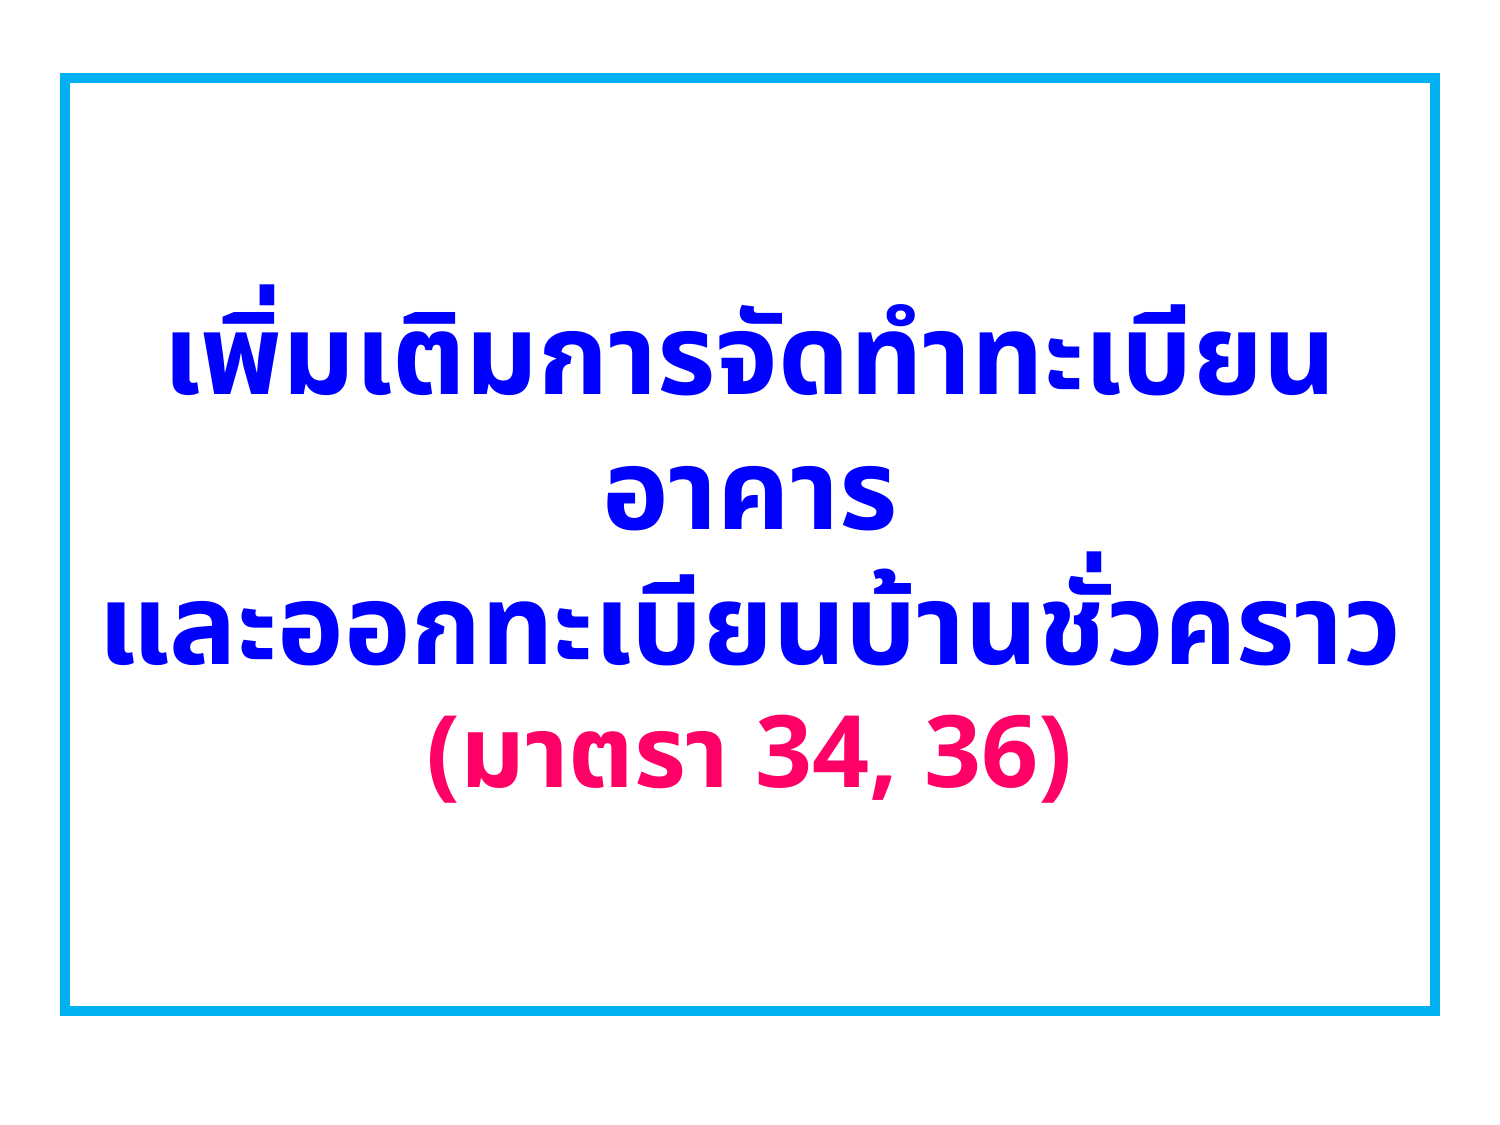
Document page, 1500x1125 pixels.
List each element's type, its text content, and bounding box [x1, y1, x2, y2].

text_box เพิ่มเติมการจัดทำทะเบียนอาคาร และออกทะเบียนบ้านชั่วคราว (มาตรา 34, 36) [64, 78, 1436, 1012]
